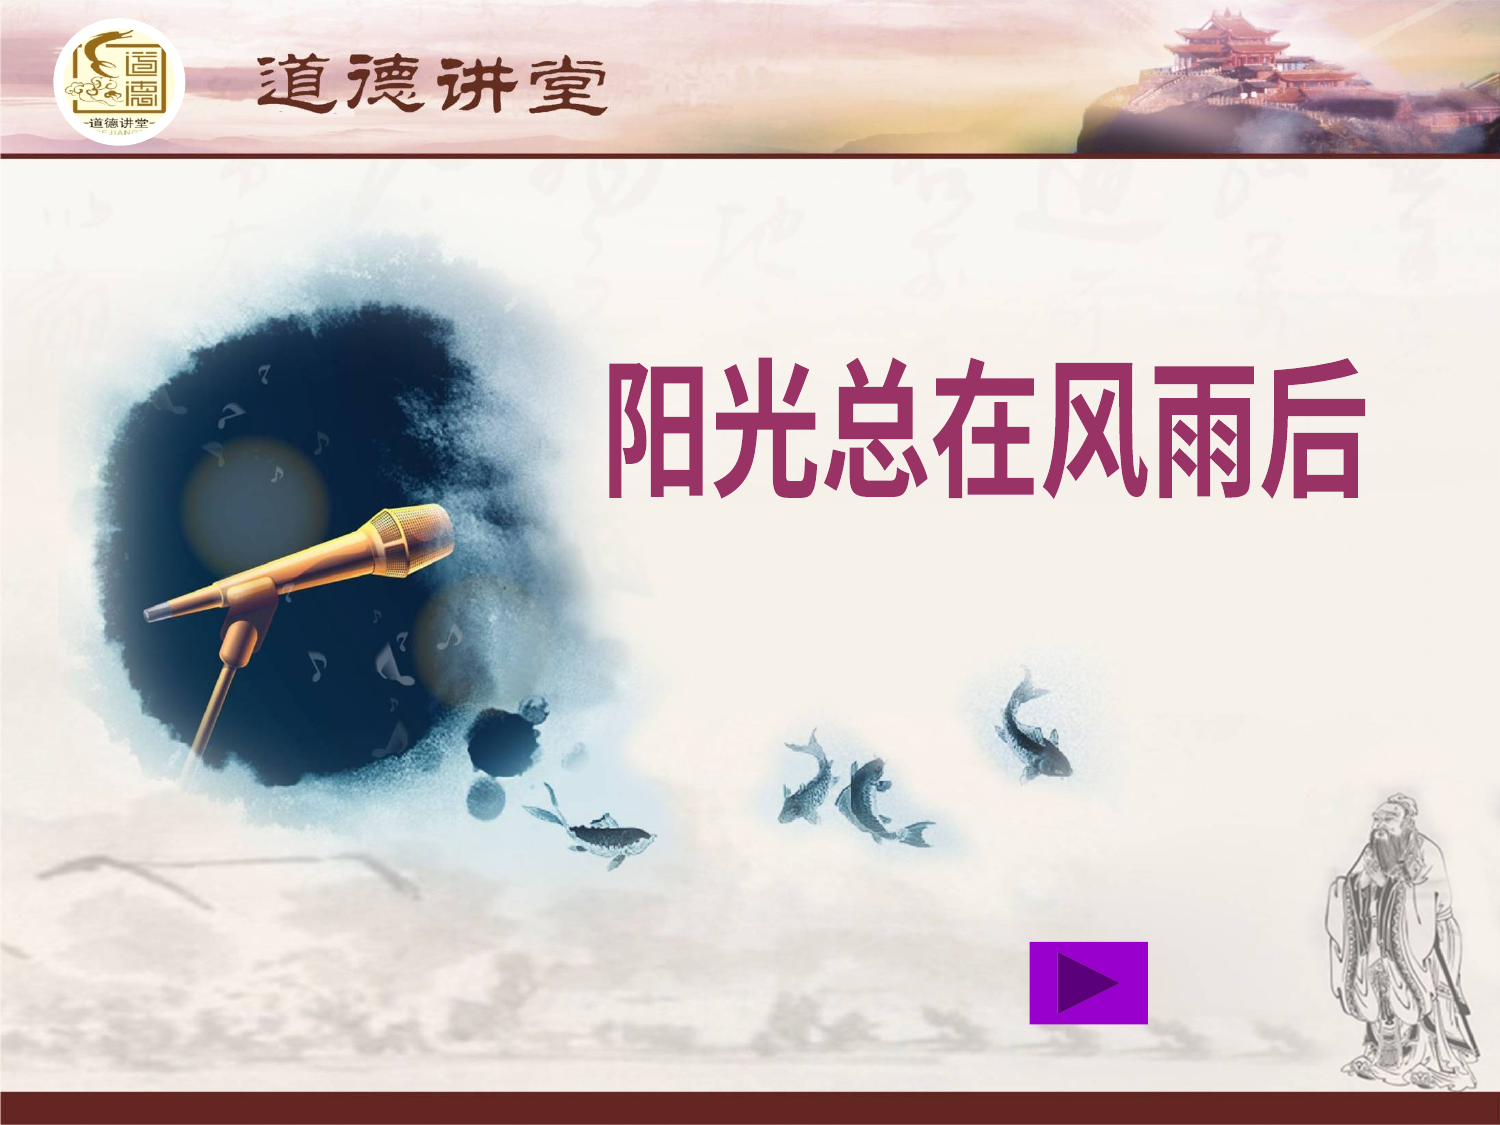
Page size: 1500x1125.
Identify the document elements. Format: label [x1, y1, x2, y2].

slide_number [1074, 1024, 1426, 1103]
picture [0, 0, 1500, 1125]
text_box [1029, 941, 1148, 1025]
